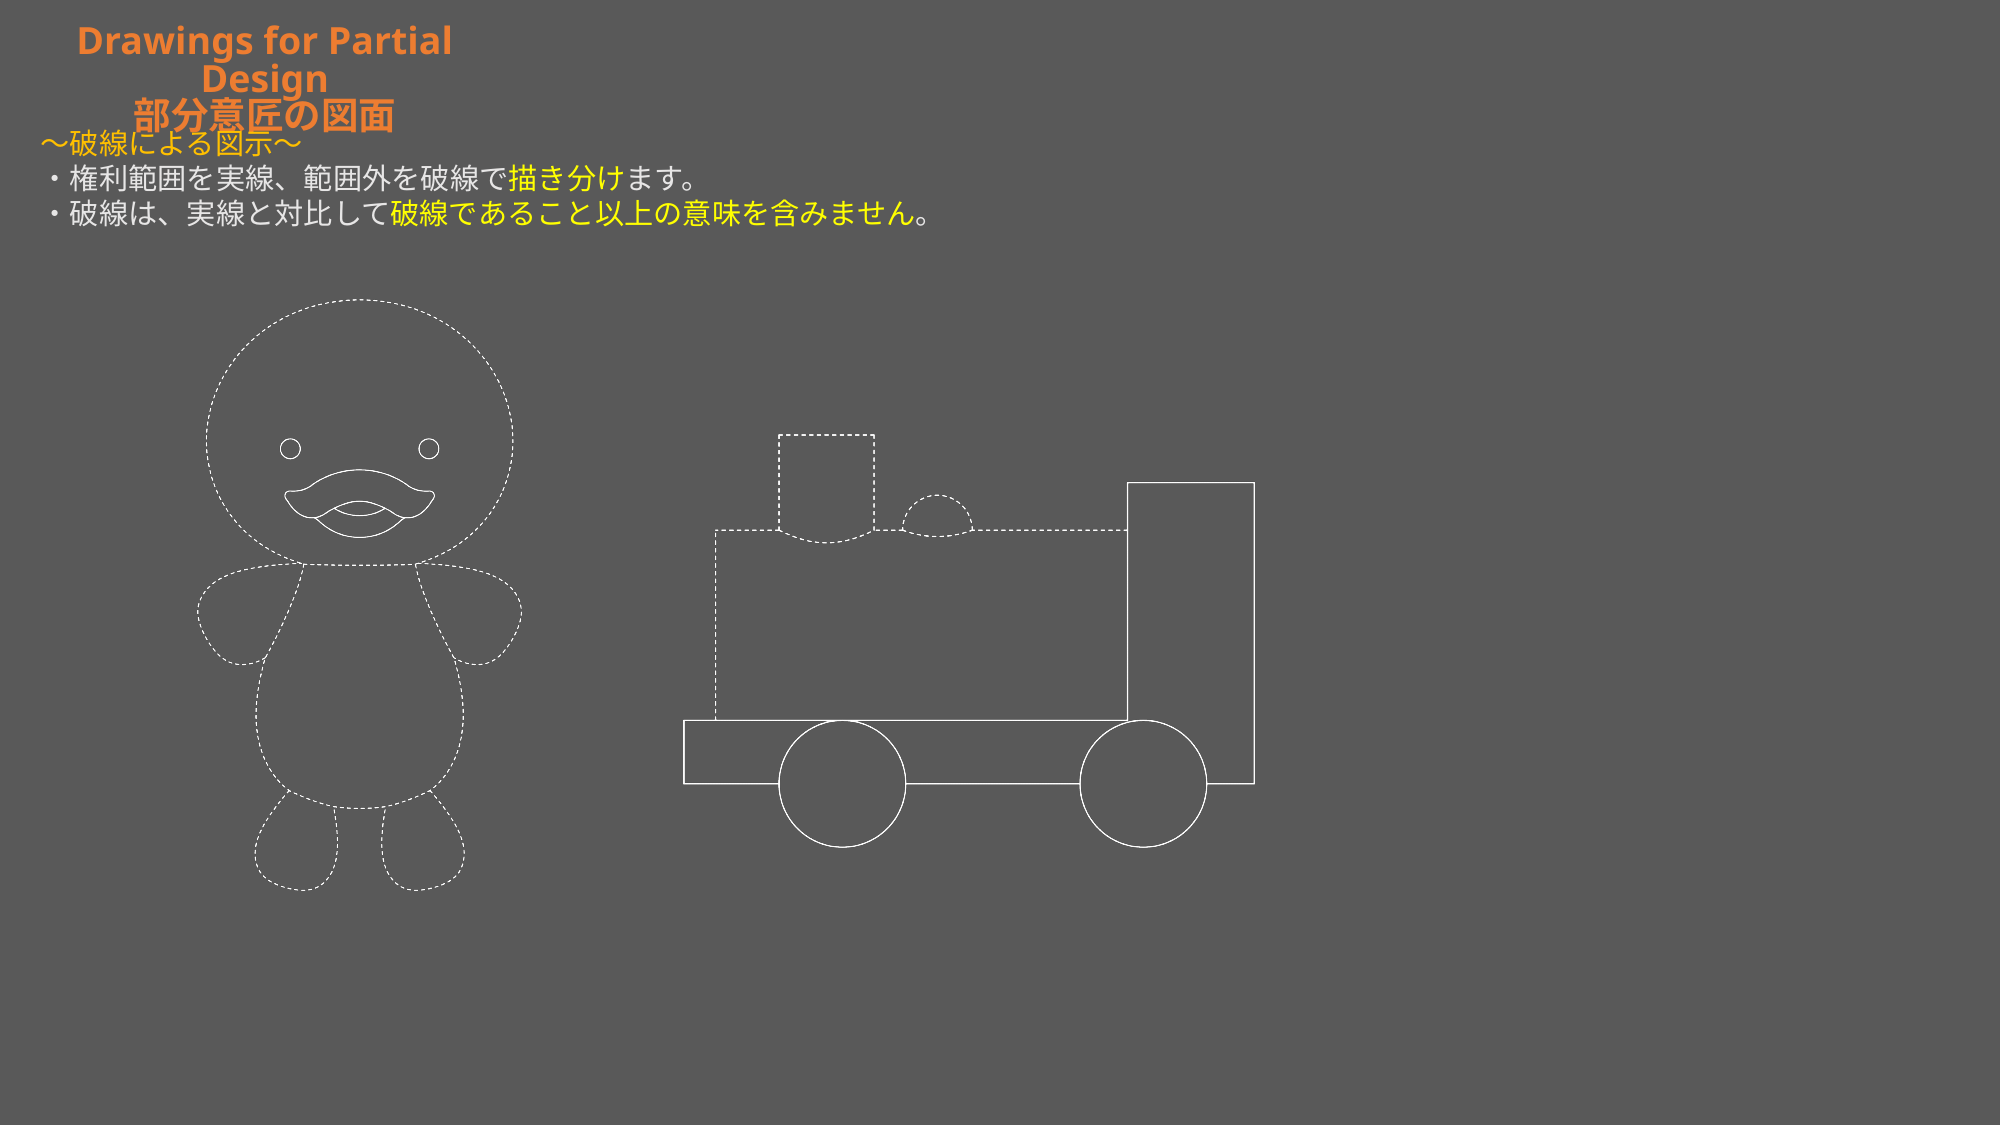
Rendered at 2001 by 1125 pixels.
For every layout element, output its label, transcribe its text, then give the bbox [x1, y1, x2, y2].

picture [683, 434, 1255, 848]
text_box ～破線による図示～ ・権利範囲を実線、範囲外を破線で描き分けます。 ・破線は、実線と対比して破線であること以上の意味を含みません。 [25, 118, 1863, 238]
picture [196, 299, 522, 891]
text_box Drawings for Partial Design 部分意匠の図面 [25, 17, 505, 118]
